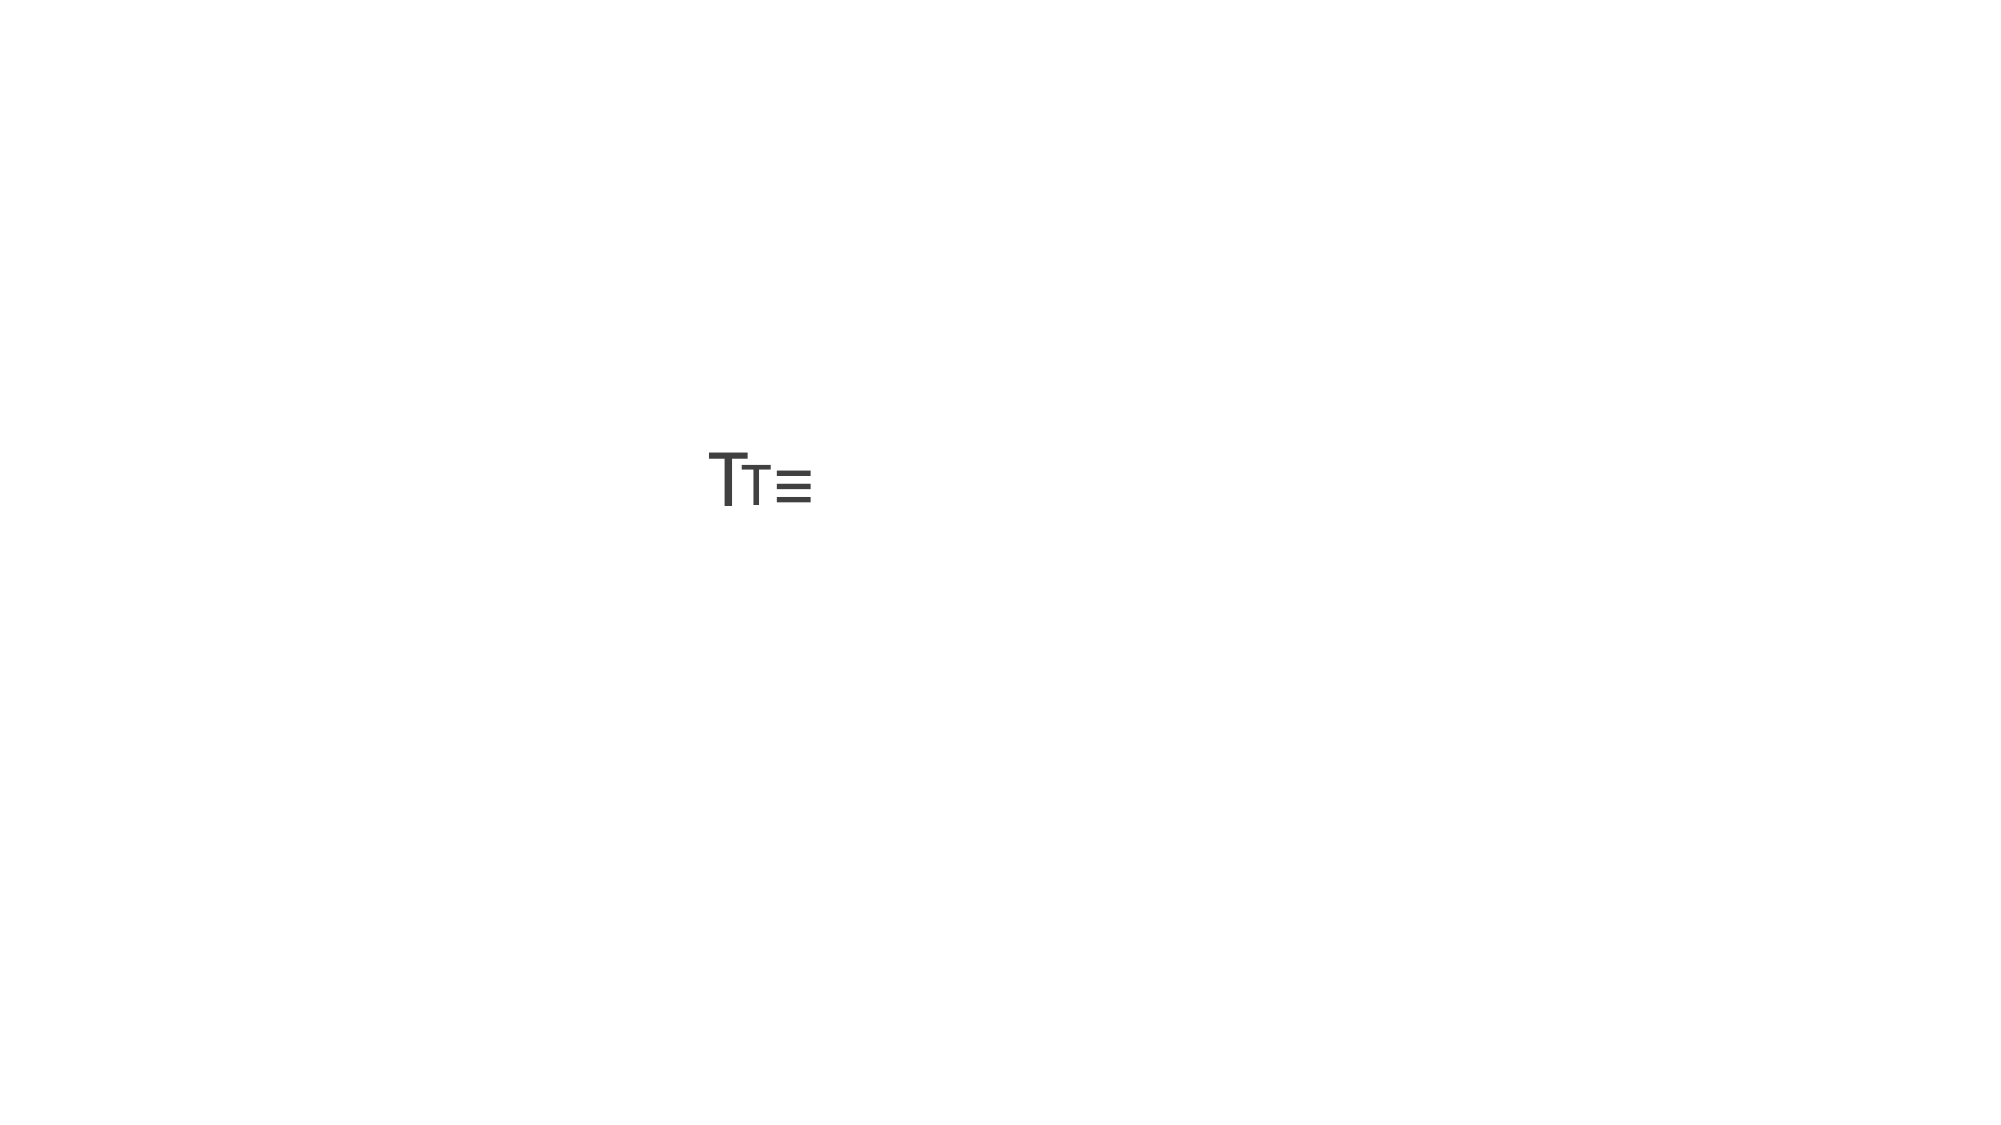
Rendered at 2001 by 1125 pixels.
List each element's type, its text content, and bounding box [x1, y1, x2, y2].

text_box ≡ [758, 423, 830, 538]
text_box T [693, 423, 749, 524]
text_box T [726, 443, 772, 519]
